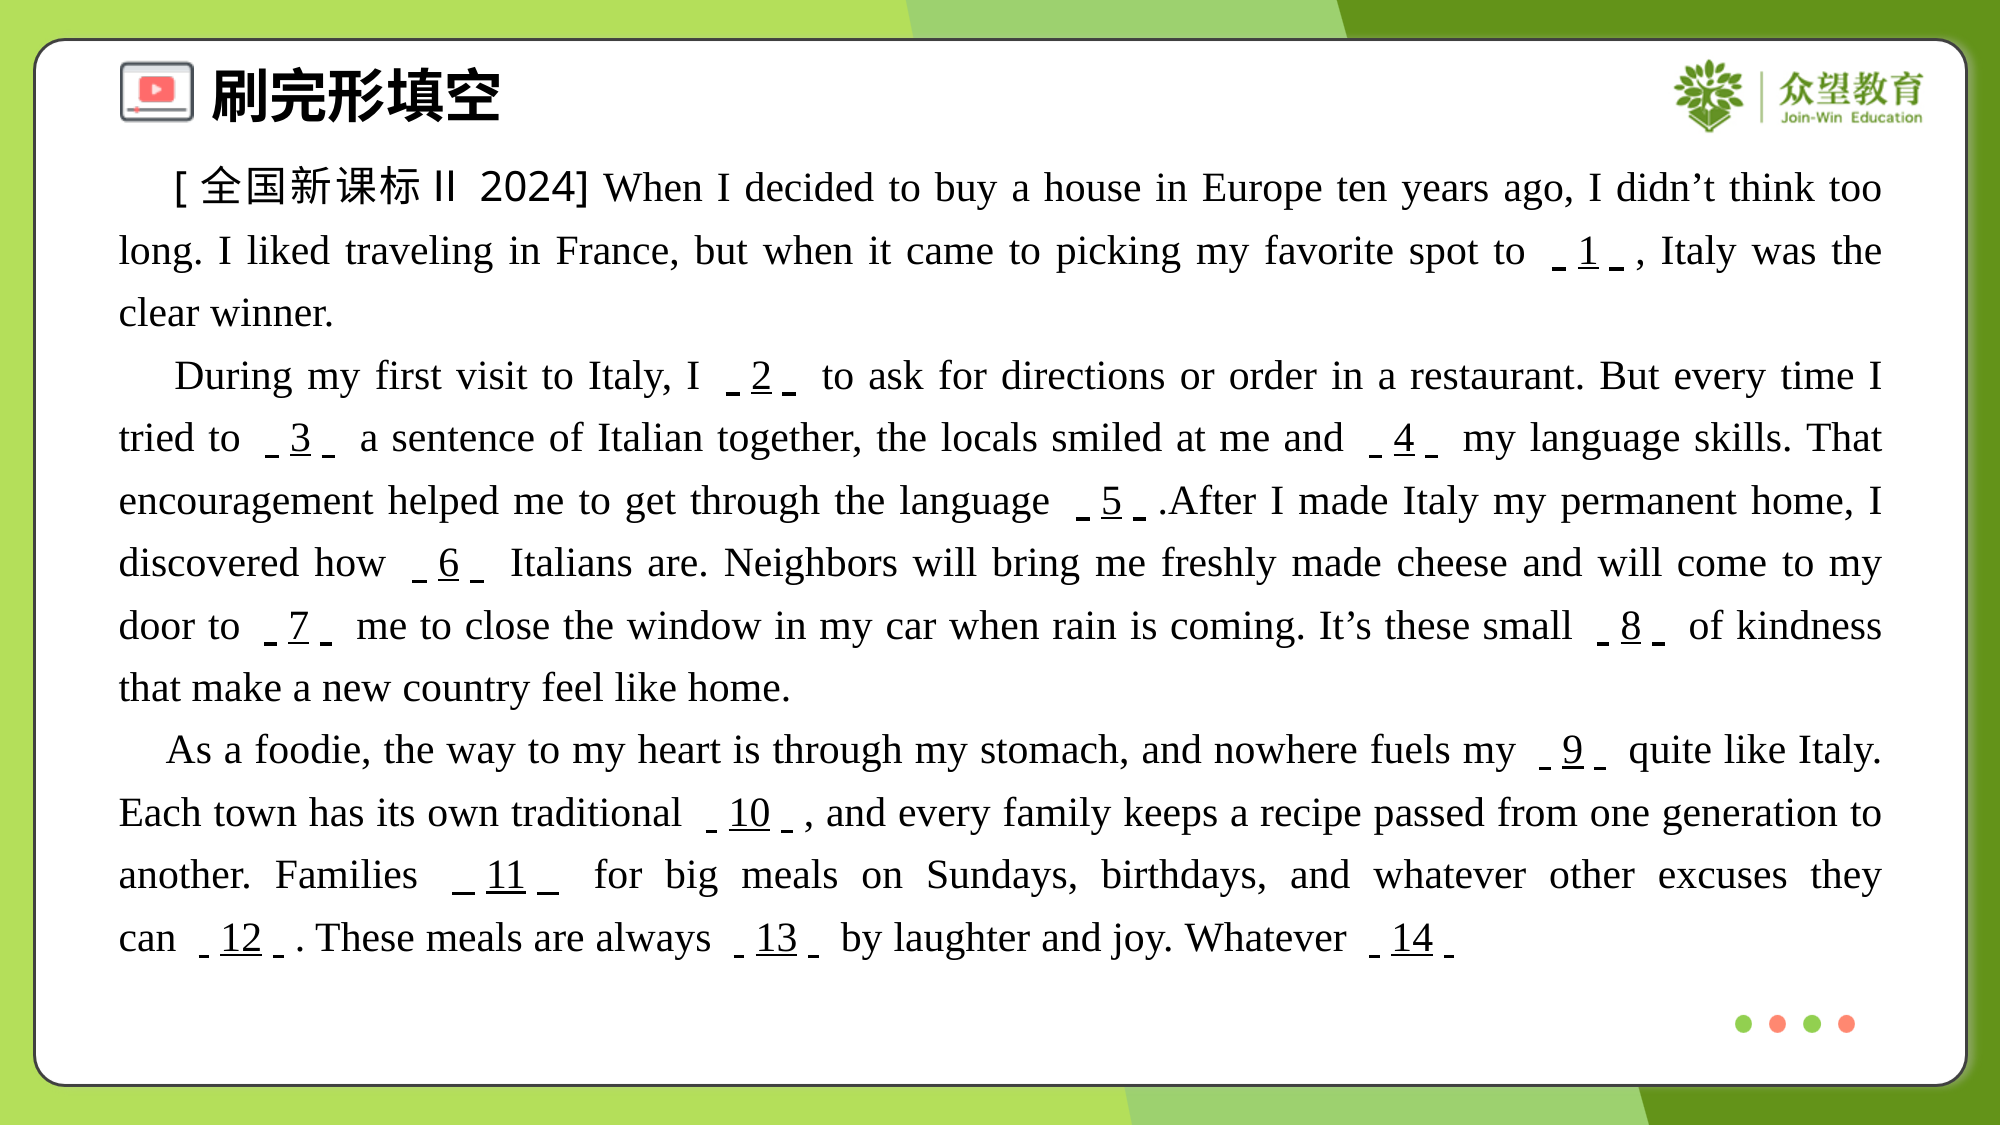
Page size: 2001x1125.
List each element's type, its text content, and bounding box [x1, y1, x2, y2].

picture [0, 0, 2000, 1125]
text_box [全国新课标Ⅱ2024] When I decided to buy a house in Europe ten years ago, I didn’t think too long. I liked traveling in France, but when it came to picking my favorite spot to . .1. ., Italy was the clear winner. During my first visit to Italy, I . .2. . to ask for directions or order in a restaurant. But every time I tried to . .3. . a sentence of Italian together, the locals smiled at me and . .4. . my language skills. That encouragement helped me to get through the language . .5. ..After I made Italy my permanent home, I discovered how . .6. . Italians are. Neighbors will bring me freshly made cheese and will come to my door to . .7. . me to close the window in my car when rain is coming. It’s these small . .8. . of kindness that make a new country feel like home. As a foodie, the way to my heart is through my stomach, and nowhere fuels my . .9. . quite like Italy. Each town has its own traditional . .10. ., and every family keeps a recipe passed from one generation to another. Families . .11. . for big meals on Sundays, birthdays, and whatever other excuses they can . .12. .. These meals are always . .13. . by laughter and joy. Whatever . .14. . [118, 147, 1883, 955]
